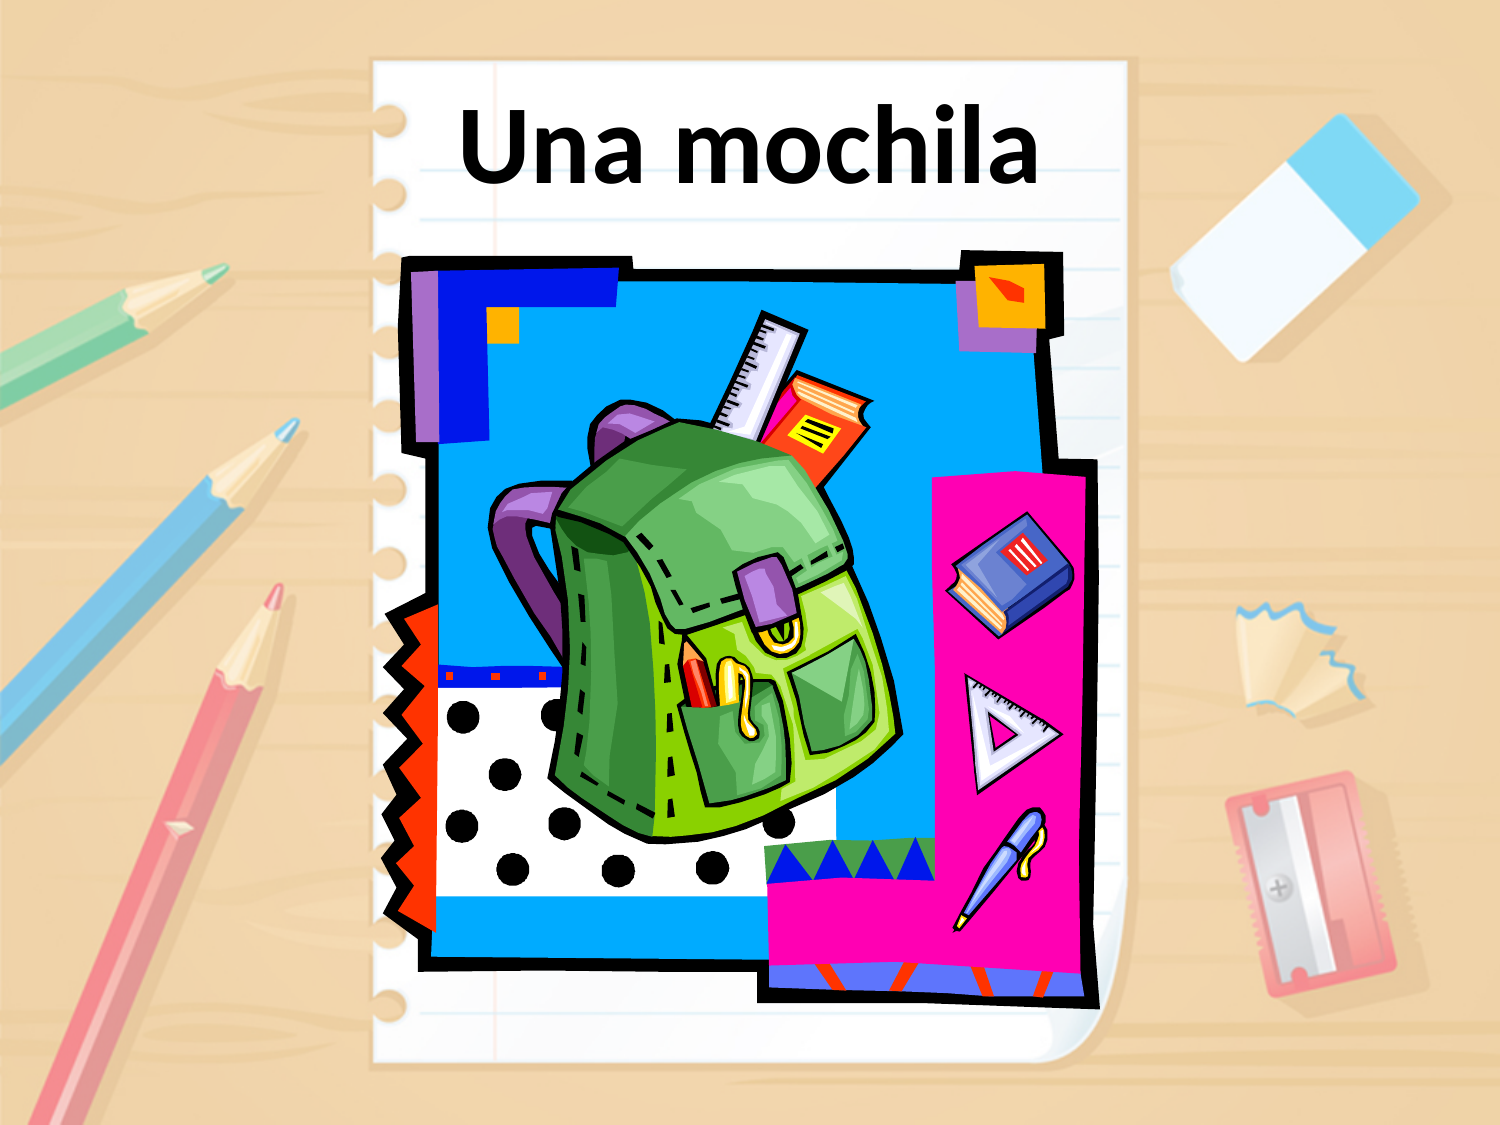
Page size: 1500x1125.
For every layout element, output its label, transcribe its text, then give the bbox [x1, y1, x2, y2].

picture [380, 237, 1113, 1023]
title Una mochila [75, 45, 1425, 233]
